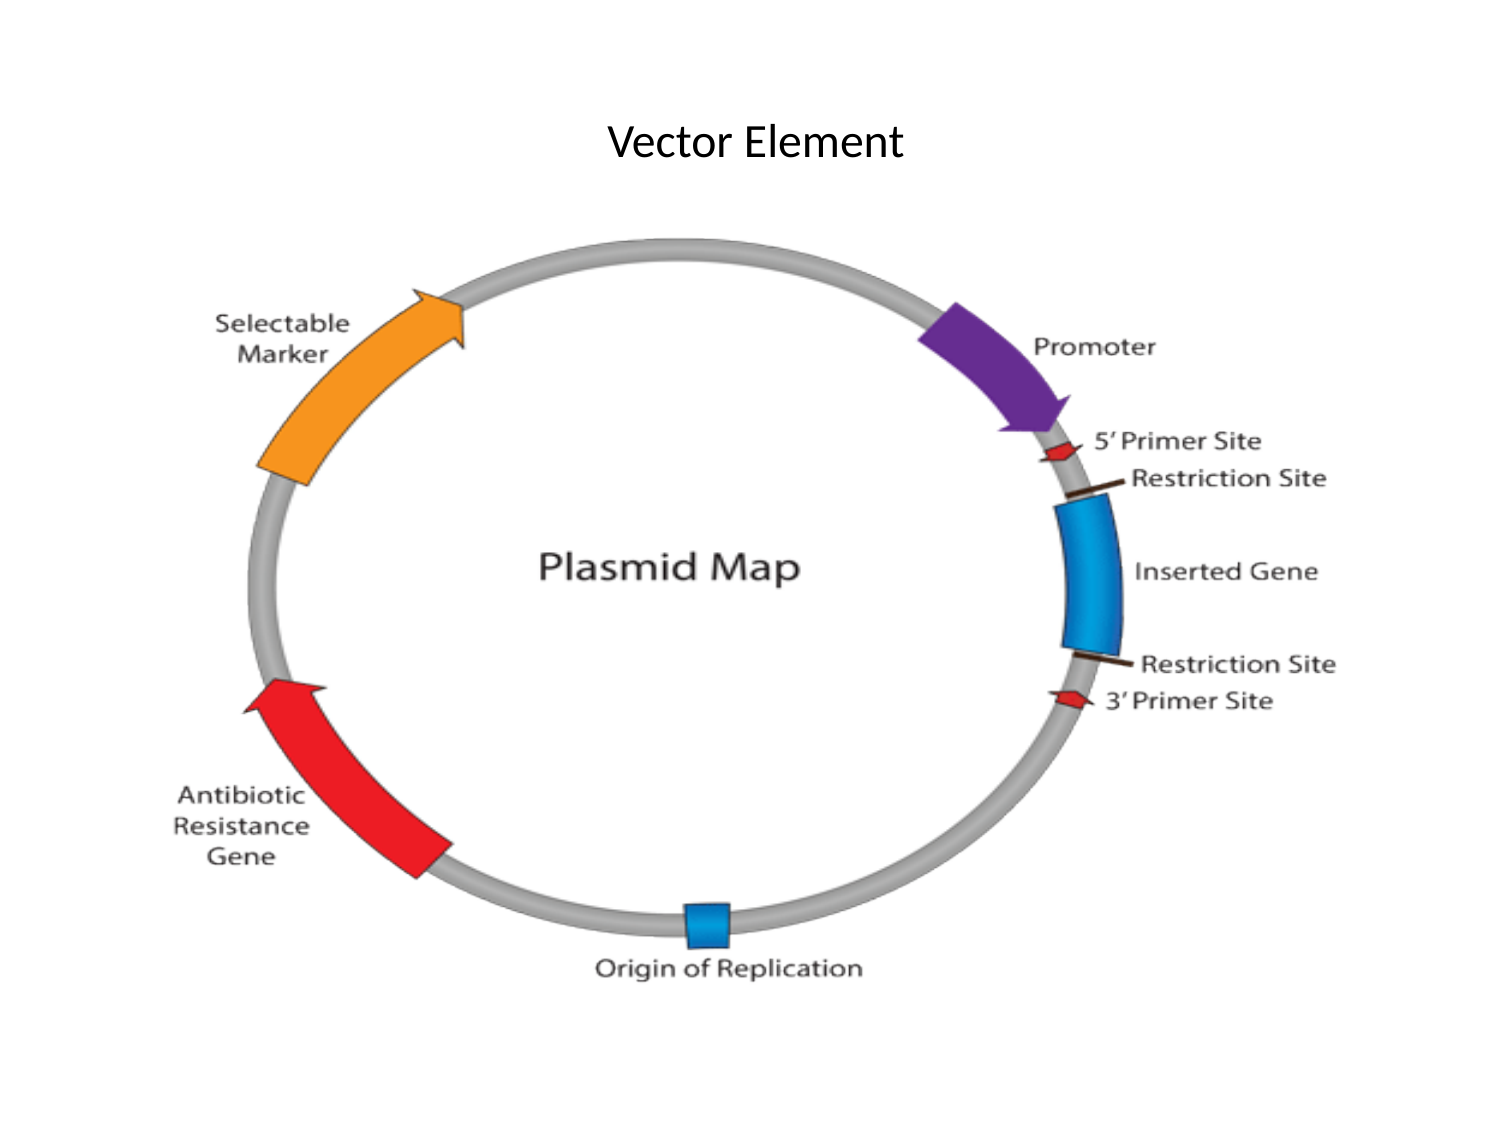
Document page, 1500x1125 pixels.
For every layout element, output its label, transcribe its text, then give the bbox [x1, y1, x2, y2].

picture [162, 237, 1363, 988]
title Vector Element [75, 45, 1425, 233]
